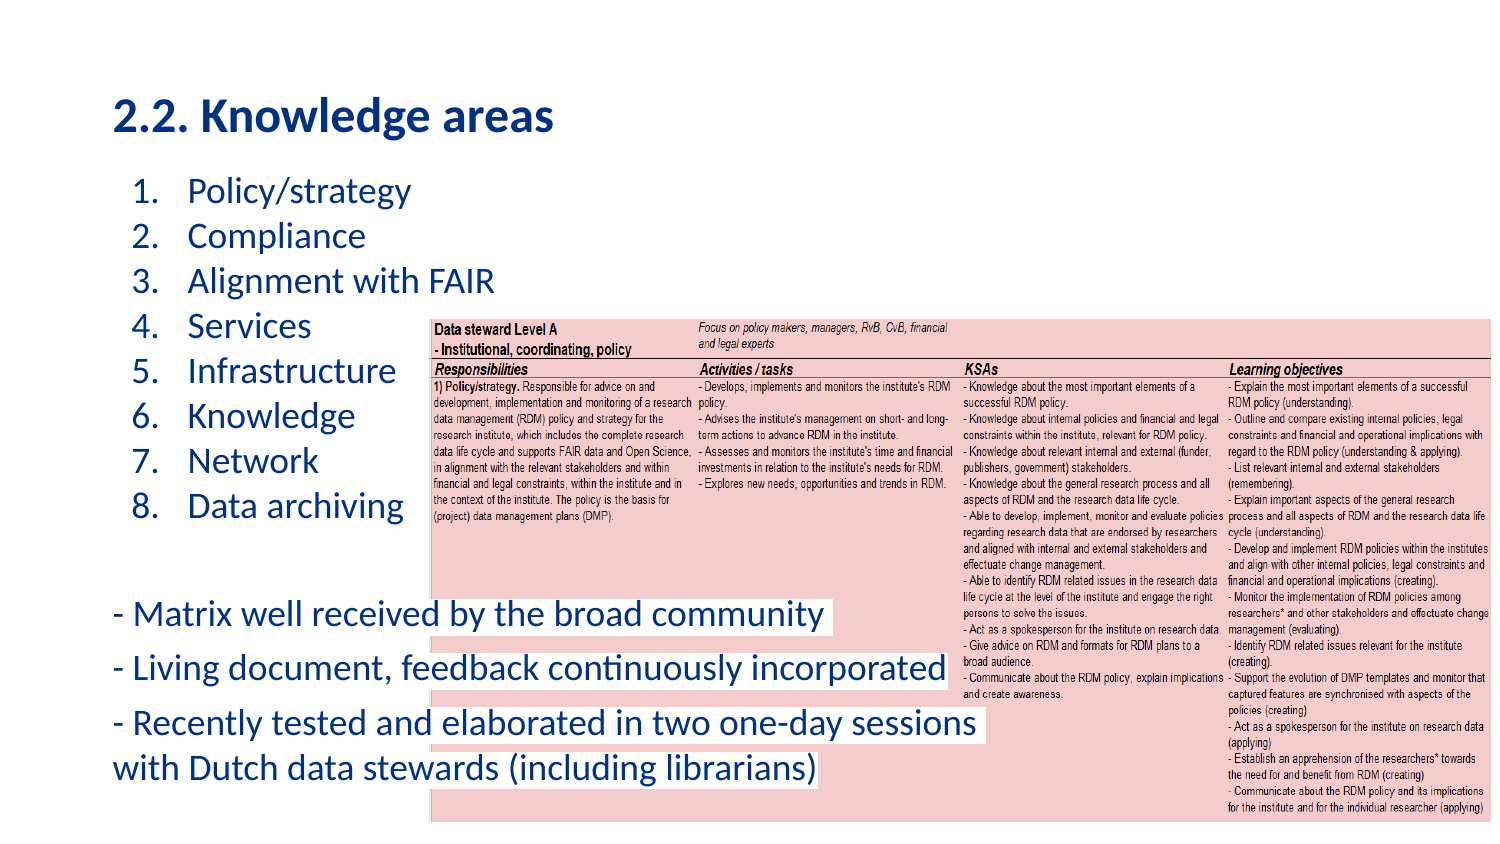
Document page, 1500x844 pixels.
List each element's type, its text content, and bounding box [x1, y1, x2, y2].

text_box 2.2. Knowledge areas [101, 52, 1408, 160]
picture [428, 318, 1491, 822]
text_box Policy/strategy Compliance Alignment with FAIR Services Infrastructure Knowledge Network Data archiving - Matrix well received by the broad community - Living document, feedback continuously incorporated - Recently tested and elaborated in two one-day sessions with Dutch data stewards (including librarians) [101, 160, 1408, 755]
